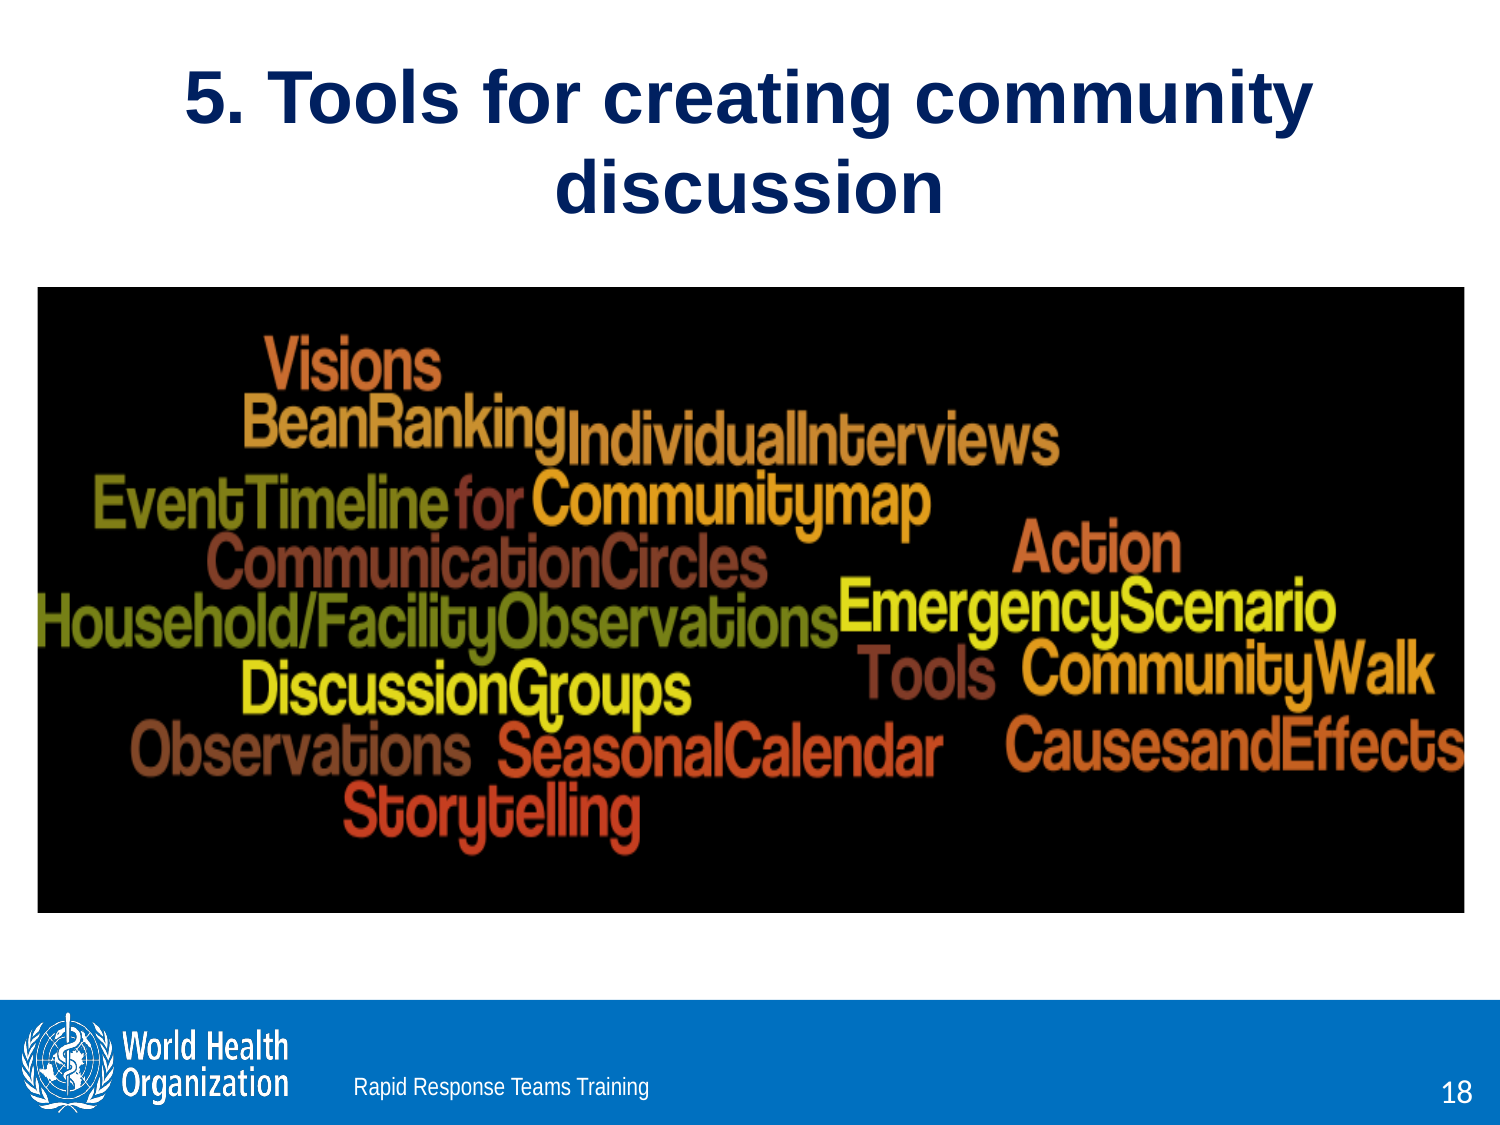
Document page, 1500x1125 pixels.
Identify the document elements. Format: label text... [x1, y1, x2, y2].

picture [37, 287, 1465, 913]
picture [21, 1012, 288, 1113]
title 5. Tools for creating community discussion [75, 45, 1425, 233]
